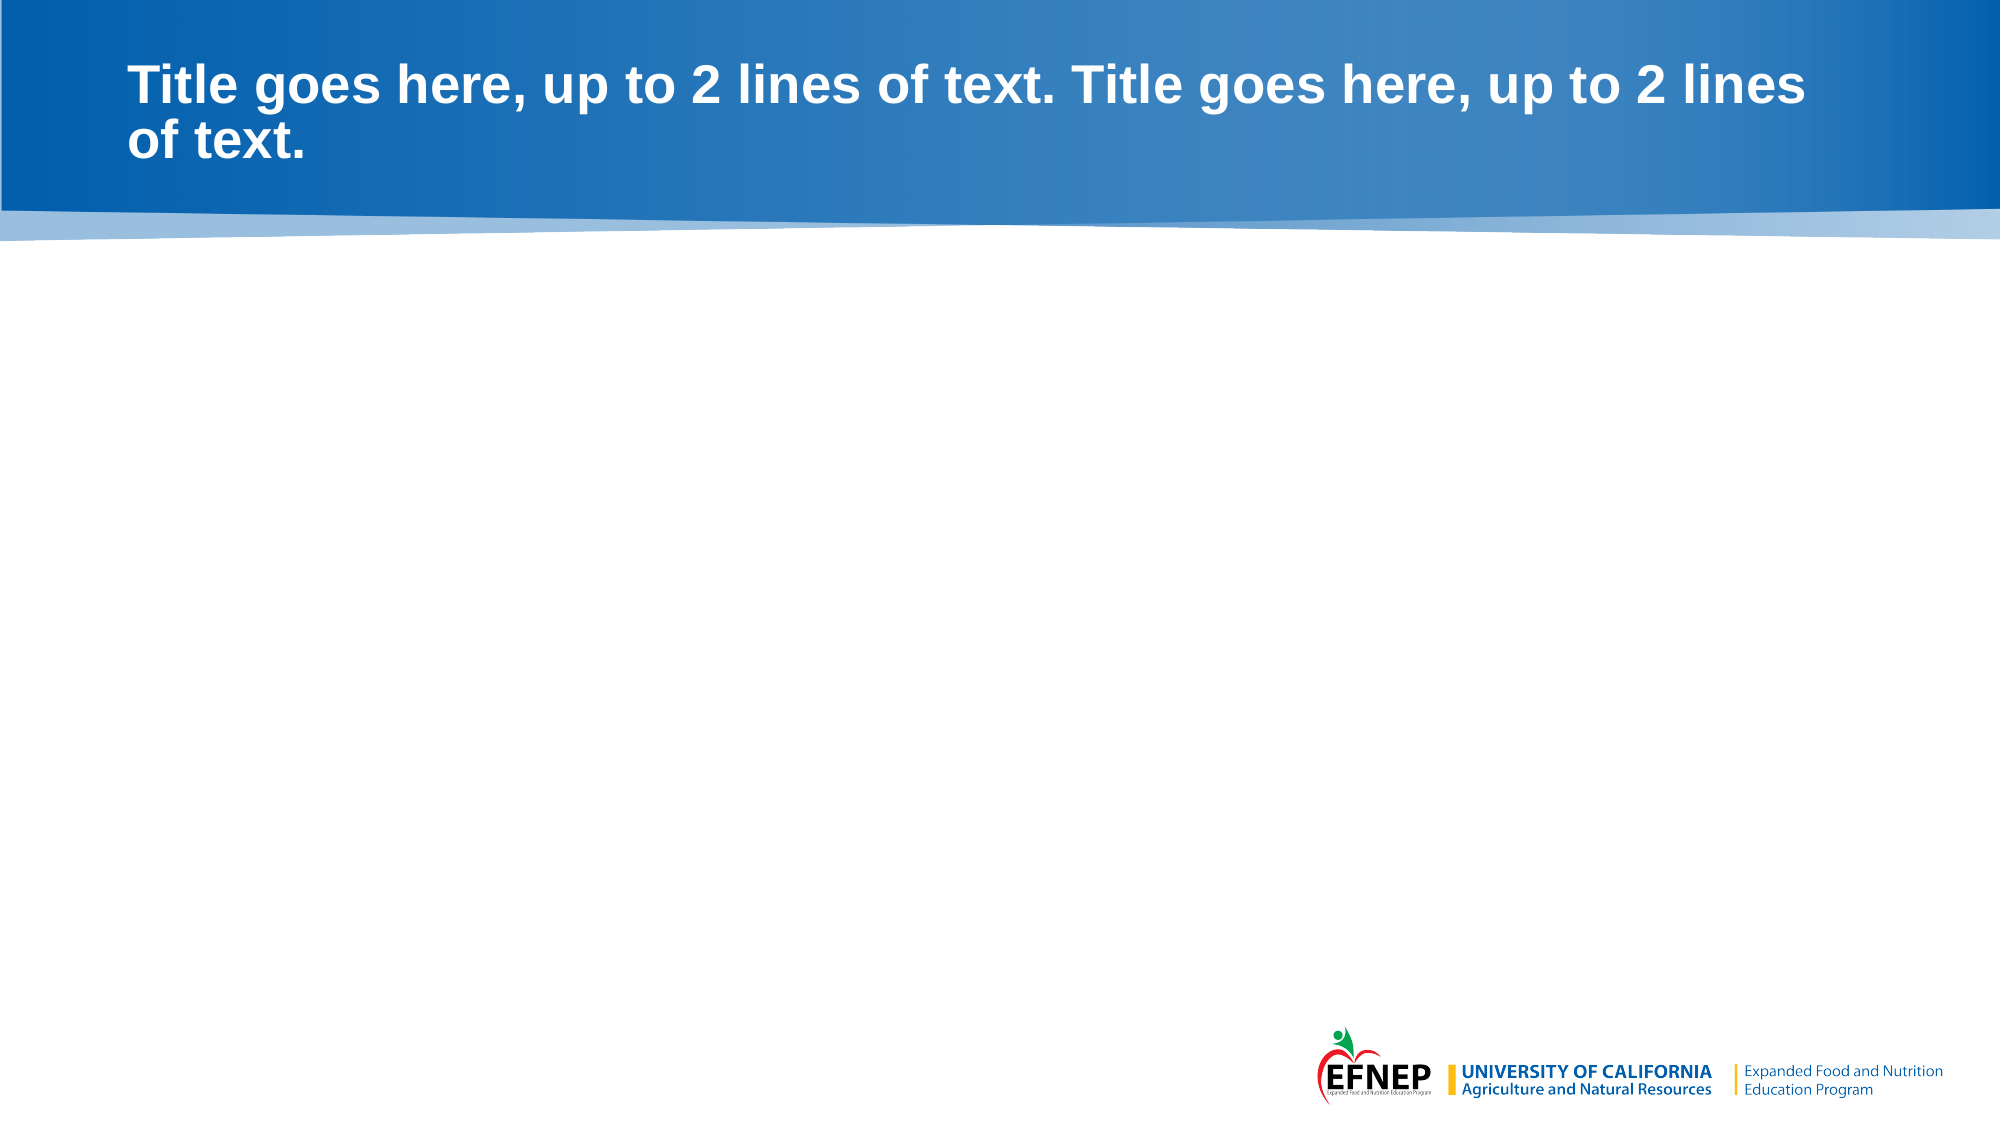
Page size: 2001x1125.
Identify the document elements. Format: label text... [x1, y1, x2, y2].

picture [1316, 1024, 1959, 1106]
picture [0, 0, 2000, 263]
title Title goes here, up to 2 lines of text. Title goes here, up to 2 lines of text. [112, 51, 1887, 178]
